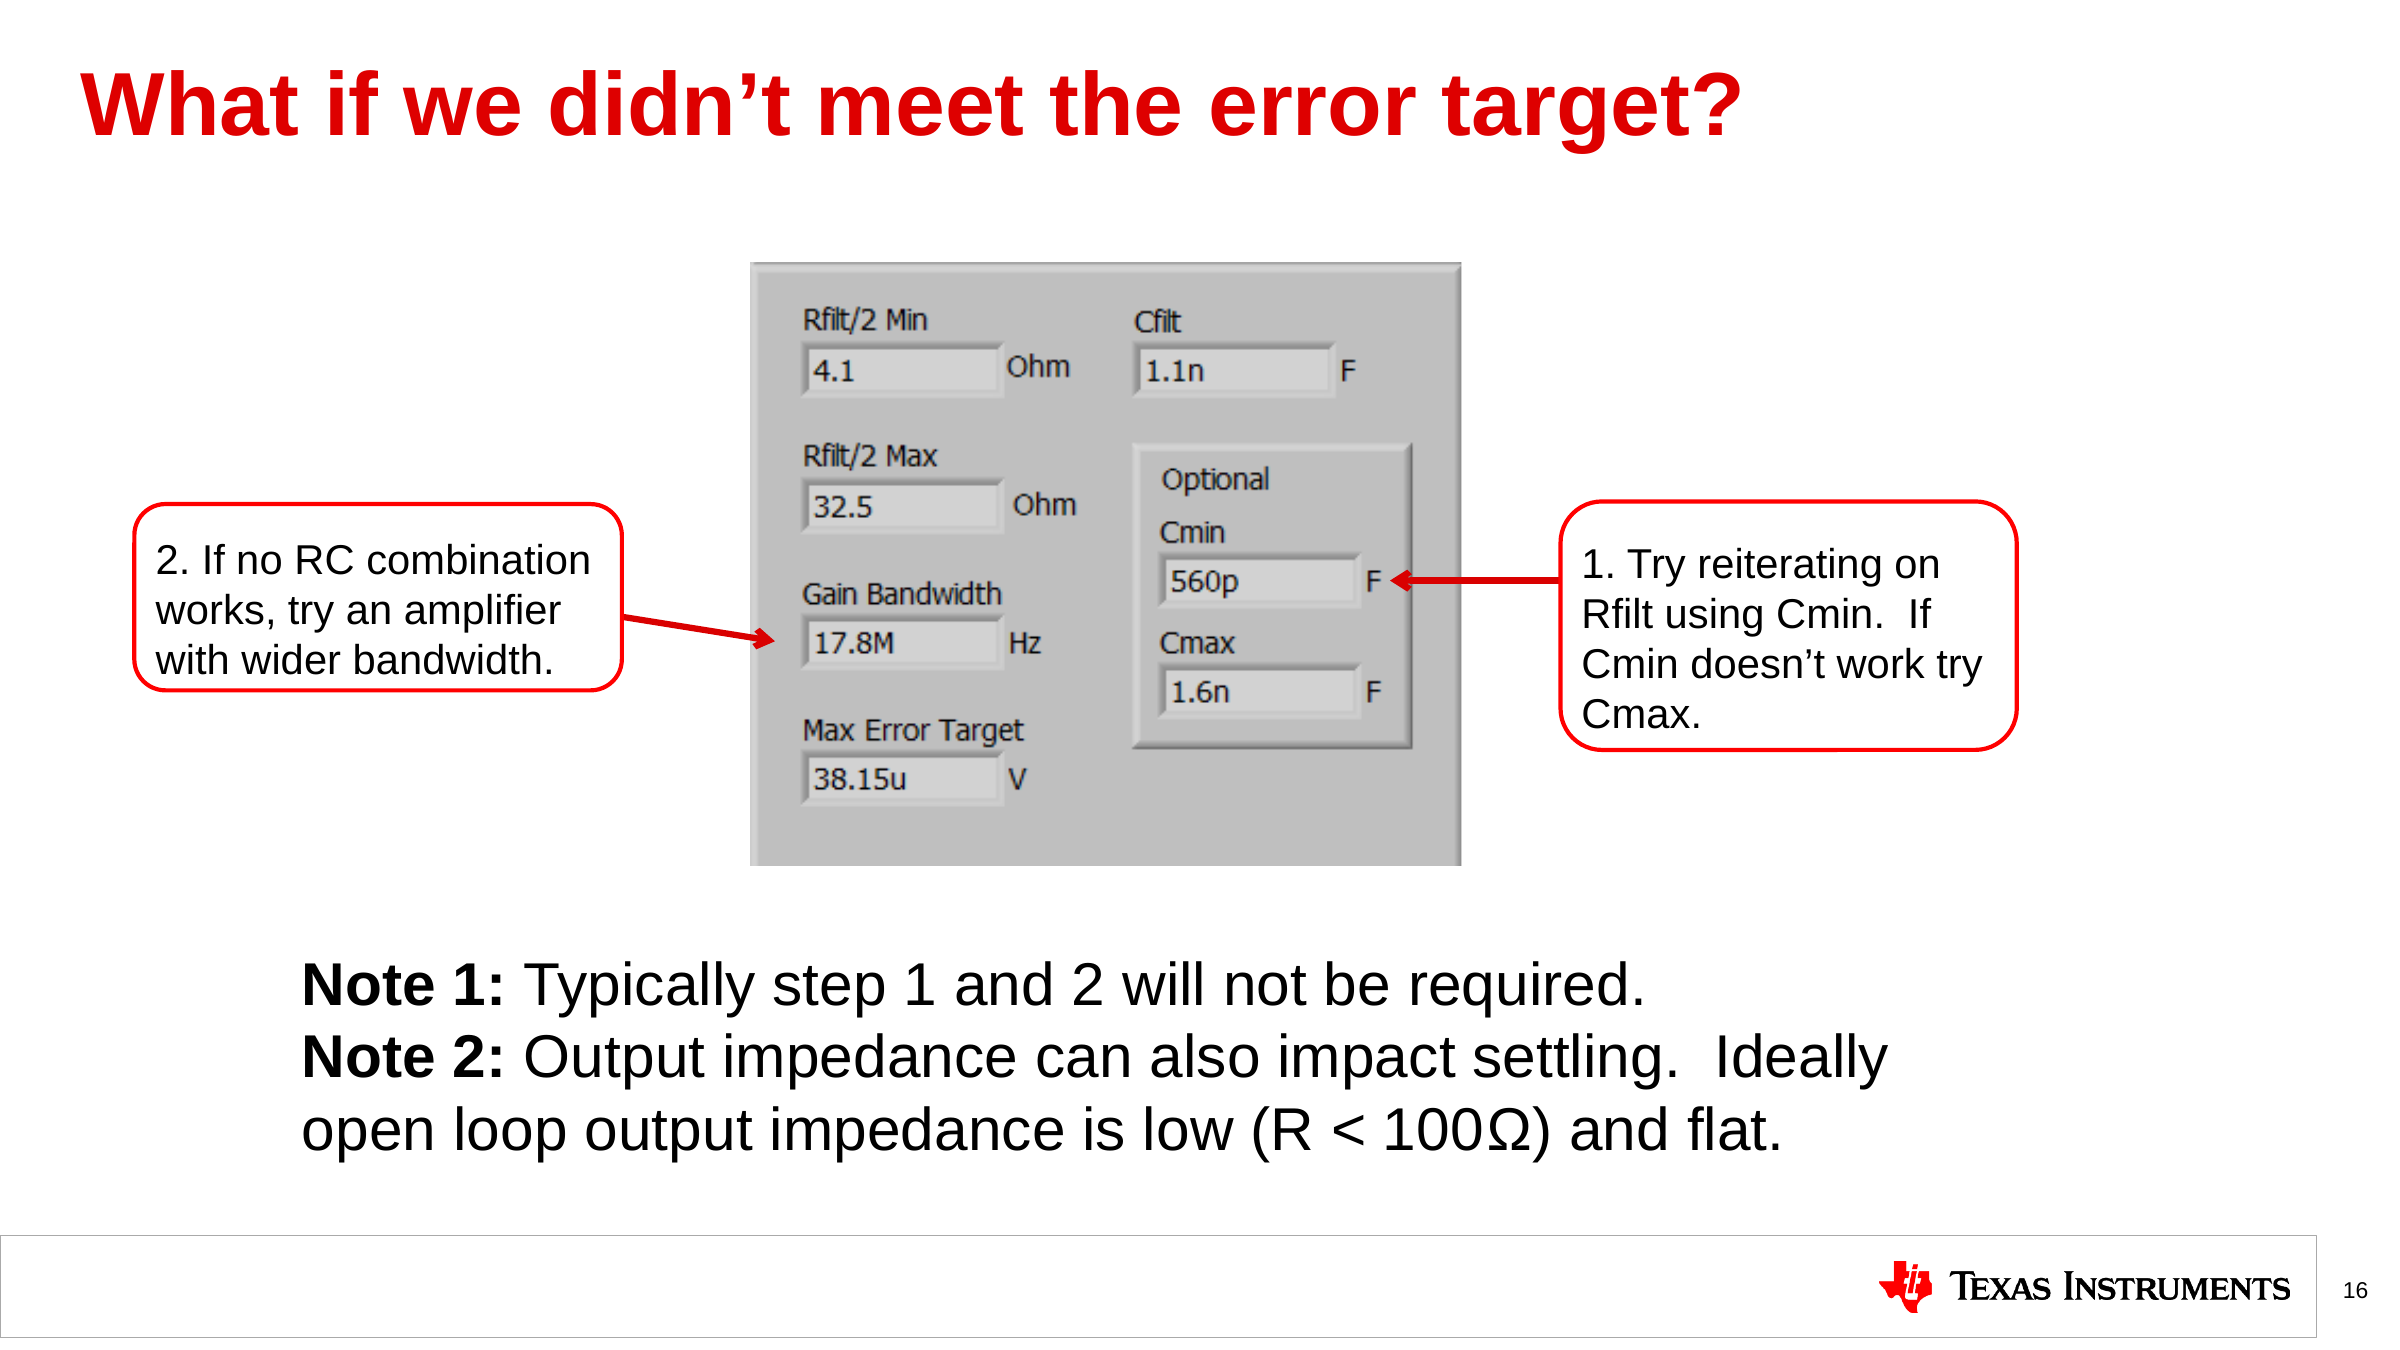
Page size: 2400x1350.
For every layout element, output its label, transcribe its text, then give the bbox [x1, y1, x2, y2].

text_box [626, 596, 776, 642]
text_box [134, 503, 623, 692]
picture [1879, 1261, 2290, 1265]
picture [749, 262, 1462, 866]
slide_number 16 [1828, 1265, 2389, 1307]
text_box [1560, 501, 2017, 798]
picture [1879, 1307, 2290, 1313]
text_box Note 1: Typically step 1 and 2 will not be required. Note 2: Output impedance can also impact settling. Ideally open loop output impedance is low (R < 100Ω) and flat. [286, 937, 1925, 1170]
title What if we didn’t meet the error target? [60, 27, 2282, 189]
